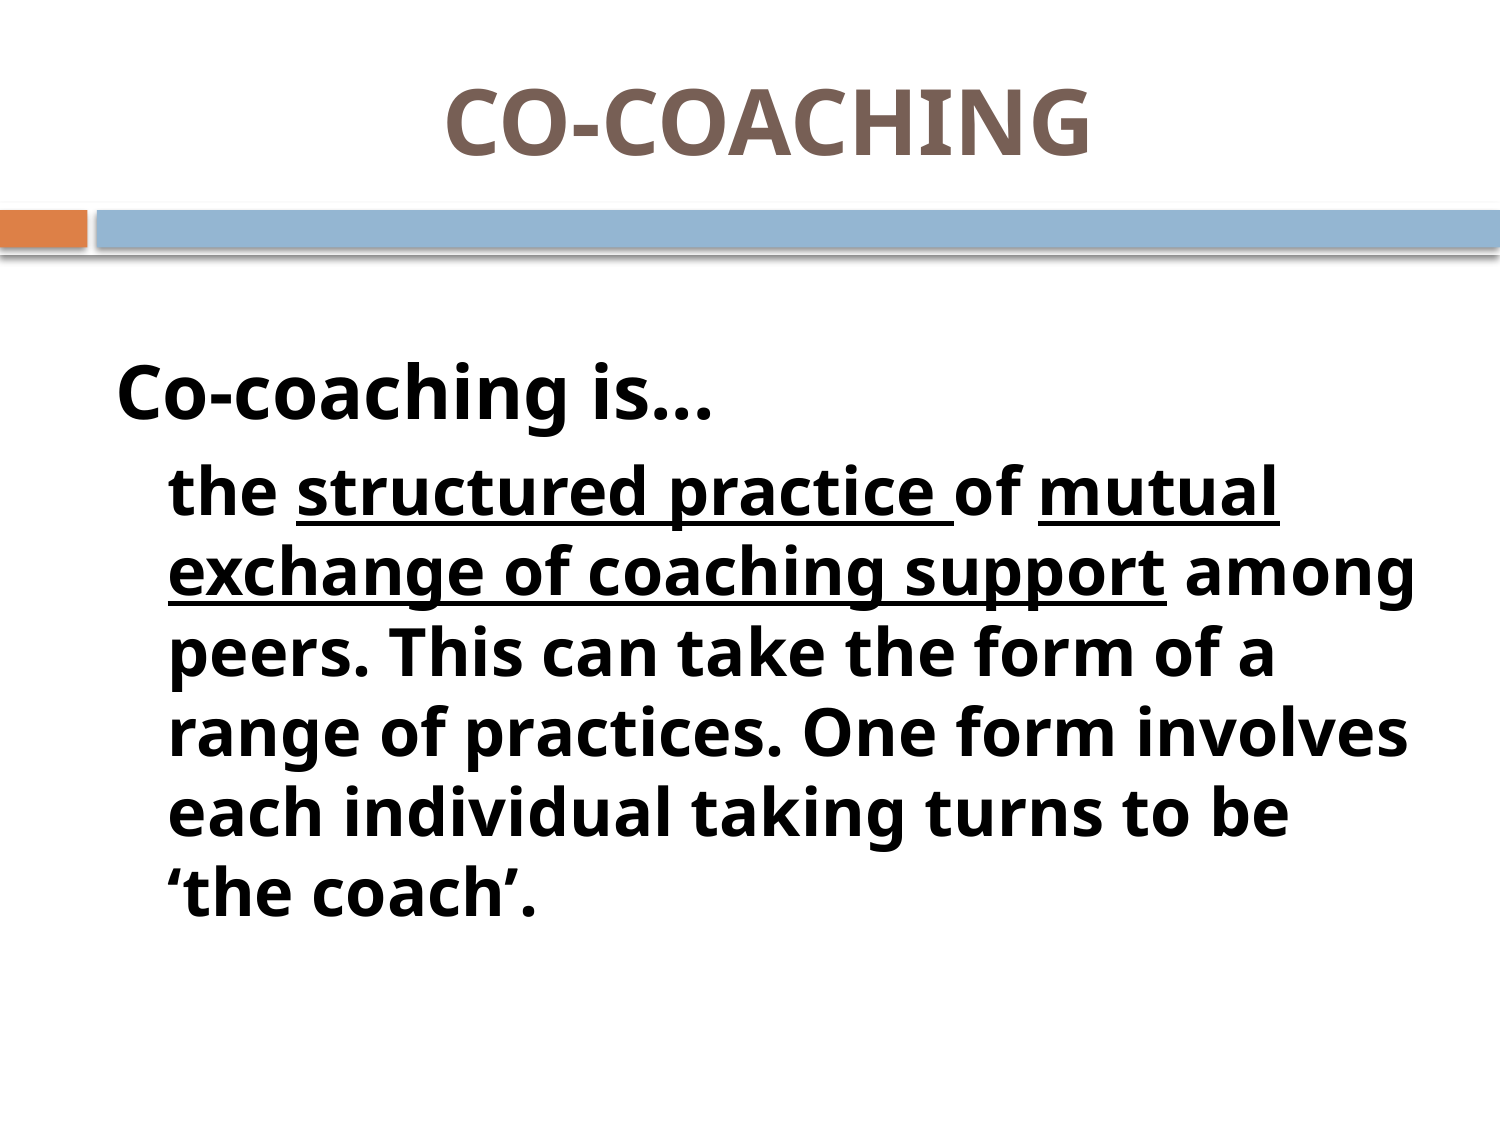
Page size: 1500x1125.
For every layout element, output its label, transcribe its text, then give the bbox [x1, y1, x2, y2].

title CO-COACHING [100, 37, 1438, 200]
list Co-coaching is... the structured practice of mutual exchange of coaching support among peers. This can take the form of a range of practices. One form involves each individual taking turns to be ‘the coach’. [100, 262, 1438, 1000]
